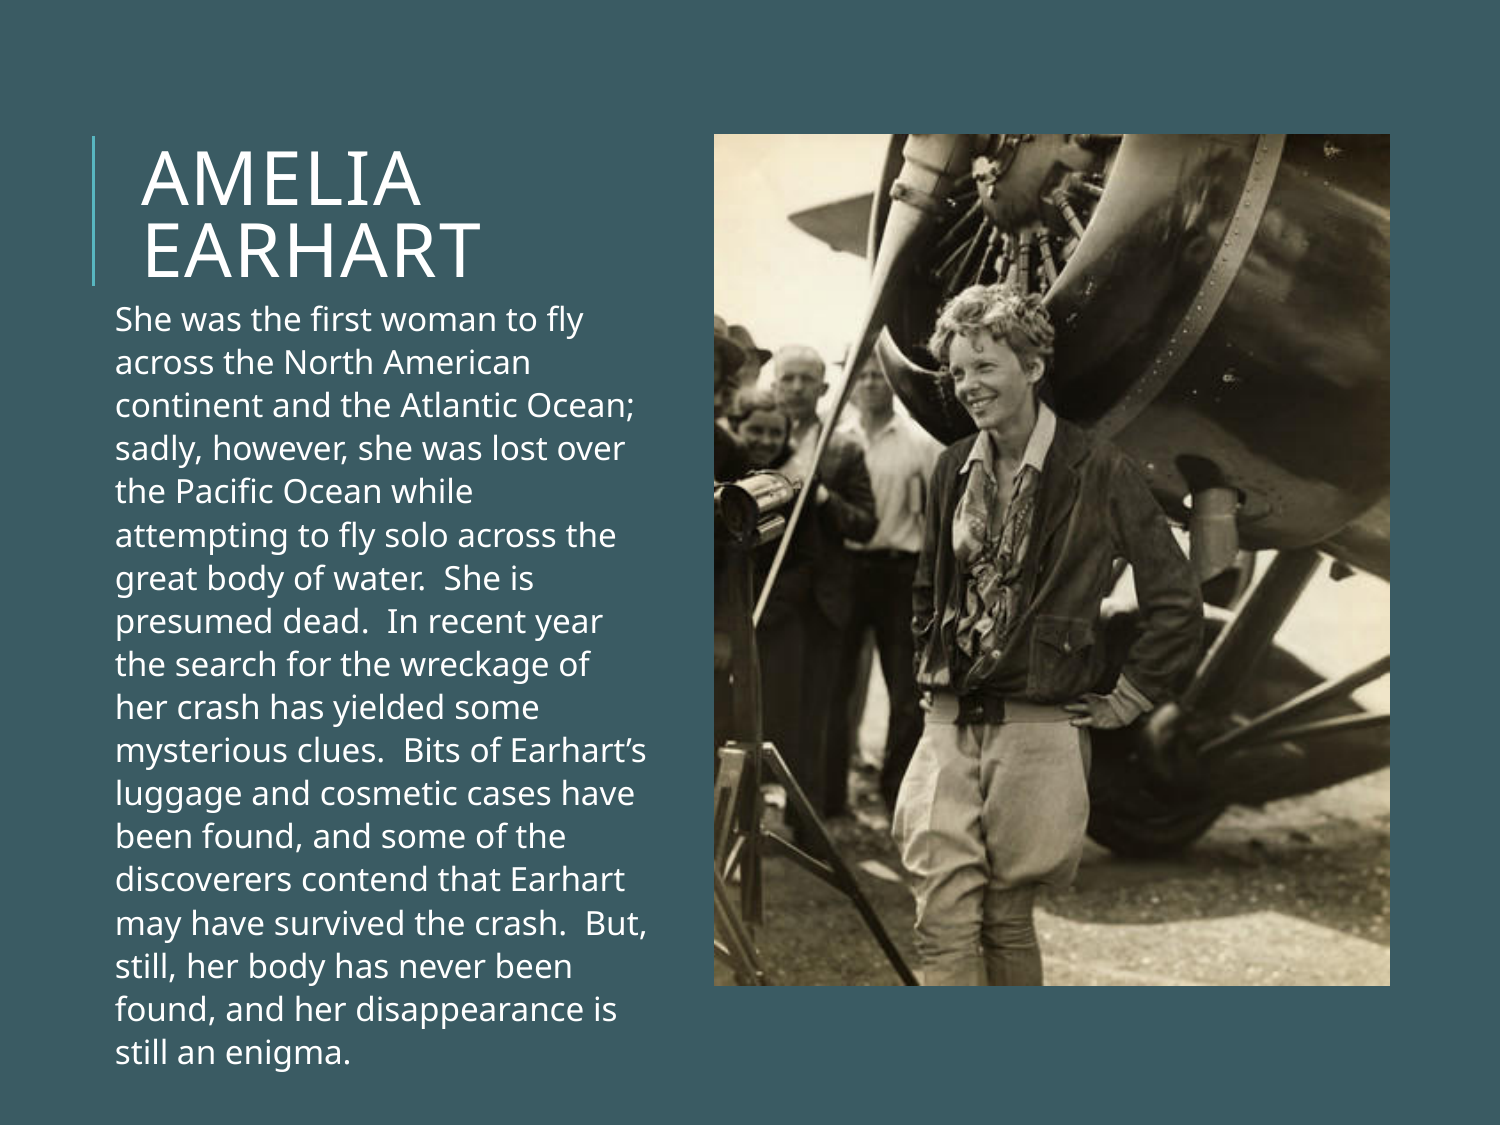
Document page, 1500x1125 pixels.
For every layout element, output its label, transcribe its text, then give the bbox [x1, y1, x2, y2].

title AMELIA EARHART [126, 77, 666, 287]
list She was the first woman to fly across the North American continent and the Atlantic Ocean; sadly, however, she was lost over the Pacific Ocean while attempting to fly solo across the great body of water. She is presumed dead. In recent year the search for the wreckage of her crash has yielded some mysterious clues. Bits of Earhart’s luggage and cosmetic cases have been found, and some of the discoverers contend that Earhart may have survived the crash. But, still, her body has never been found, and her disappearance is still an enigma. [99, 287, 666, 988]
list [714, 134, 1391, 986]
